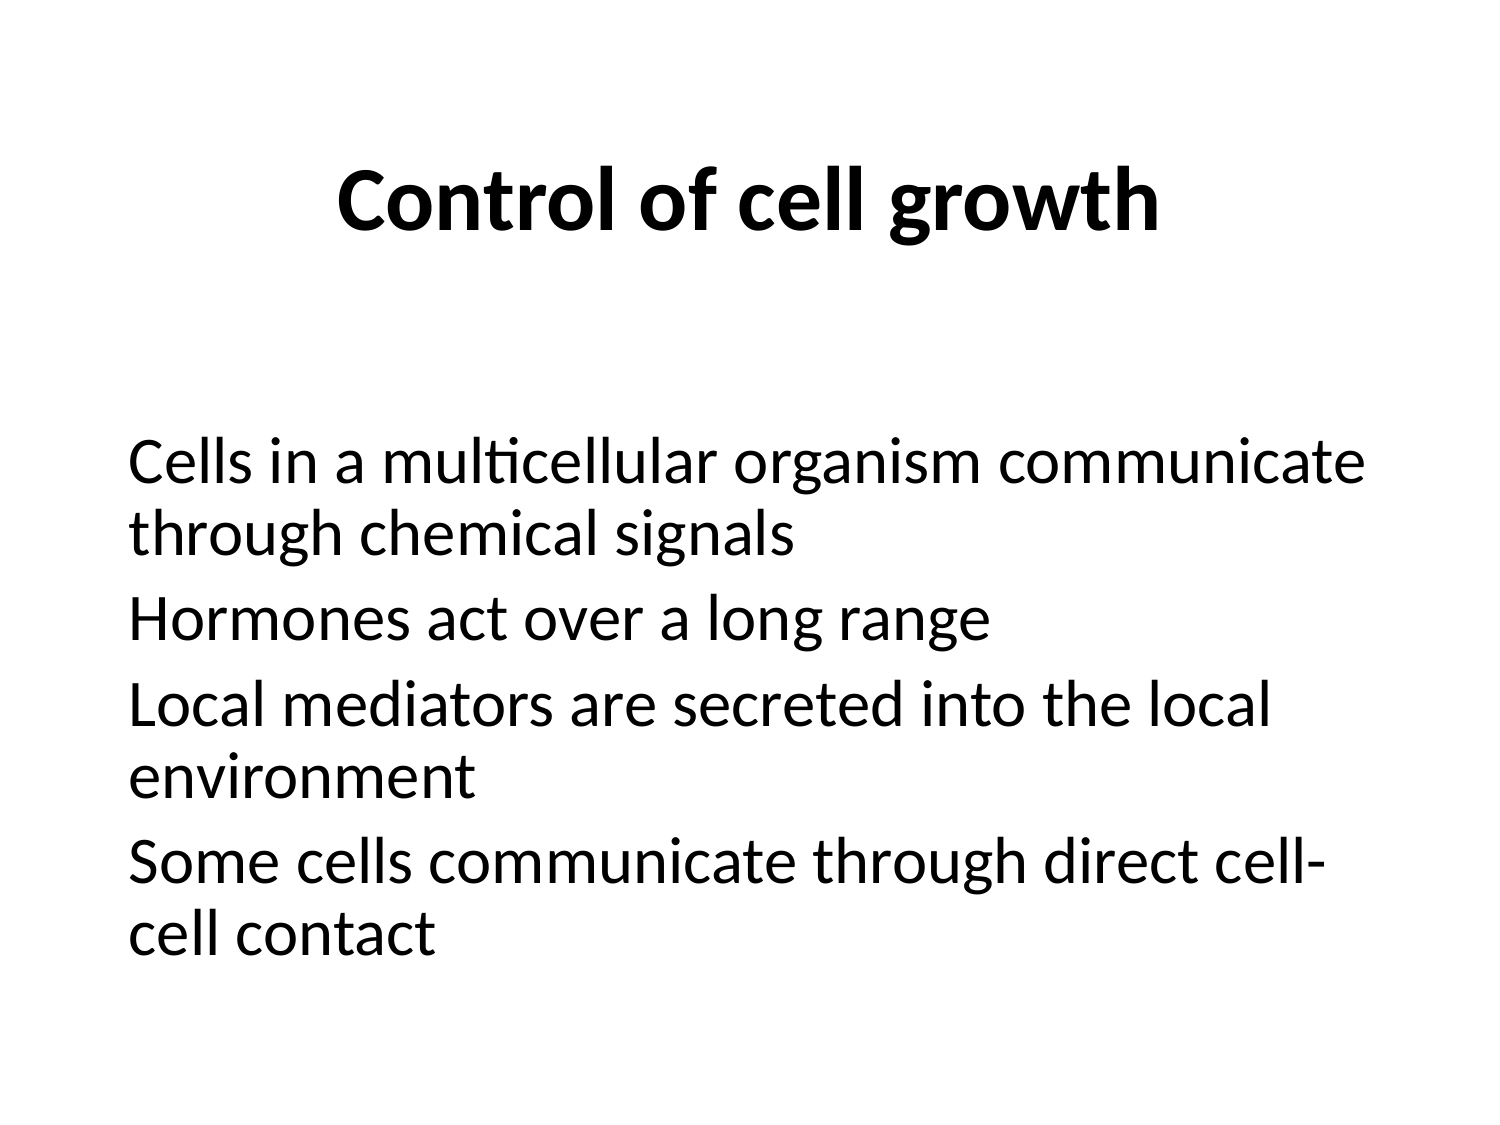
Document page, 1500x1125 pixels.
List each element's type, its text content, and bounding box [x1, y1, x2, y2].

text_box Control of cell growth [112, 99, 1388, 288]
text_box Cells in a multicellular organism communicate through chemical signals Hormones act over a long range Local mediators are secreted into the local environment Some cells communicate through direct cell-cell contact [113, 324, 1389, 1000]
